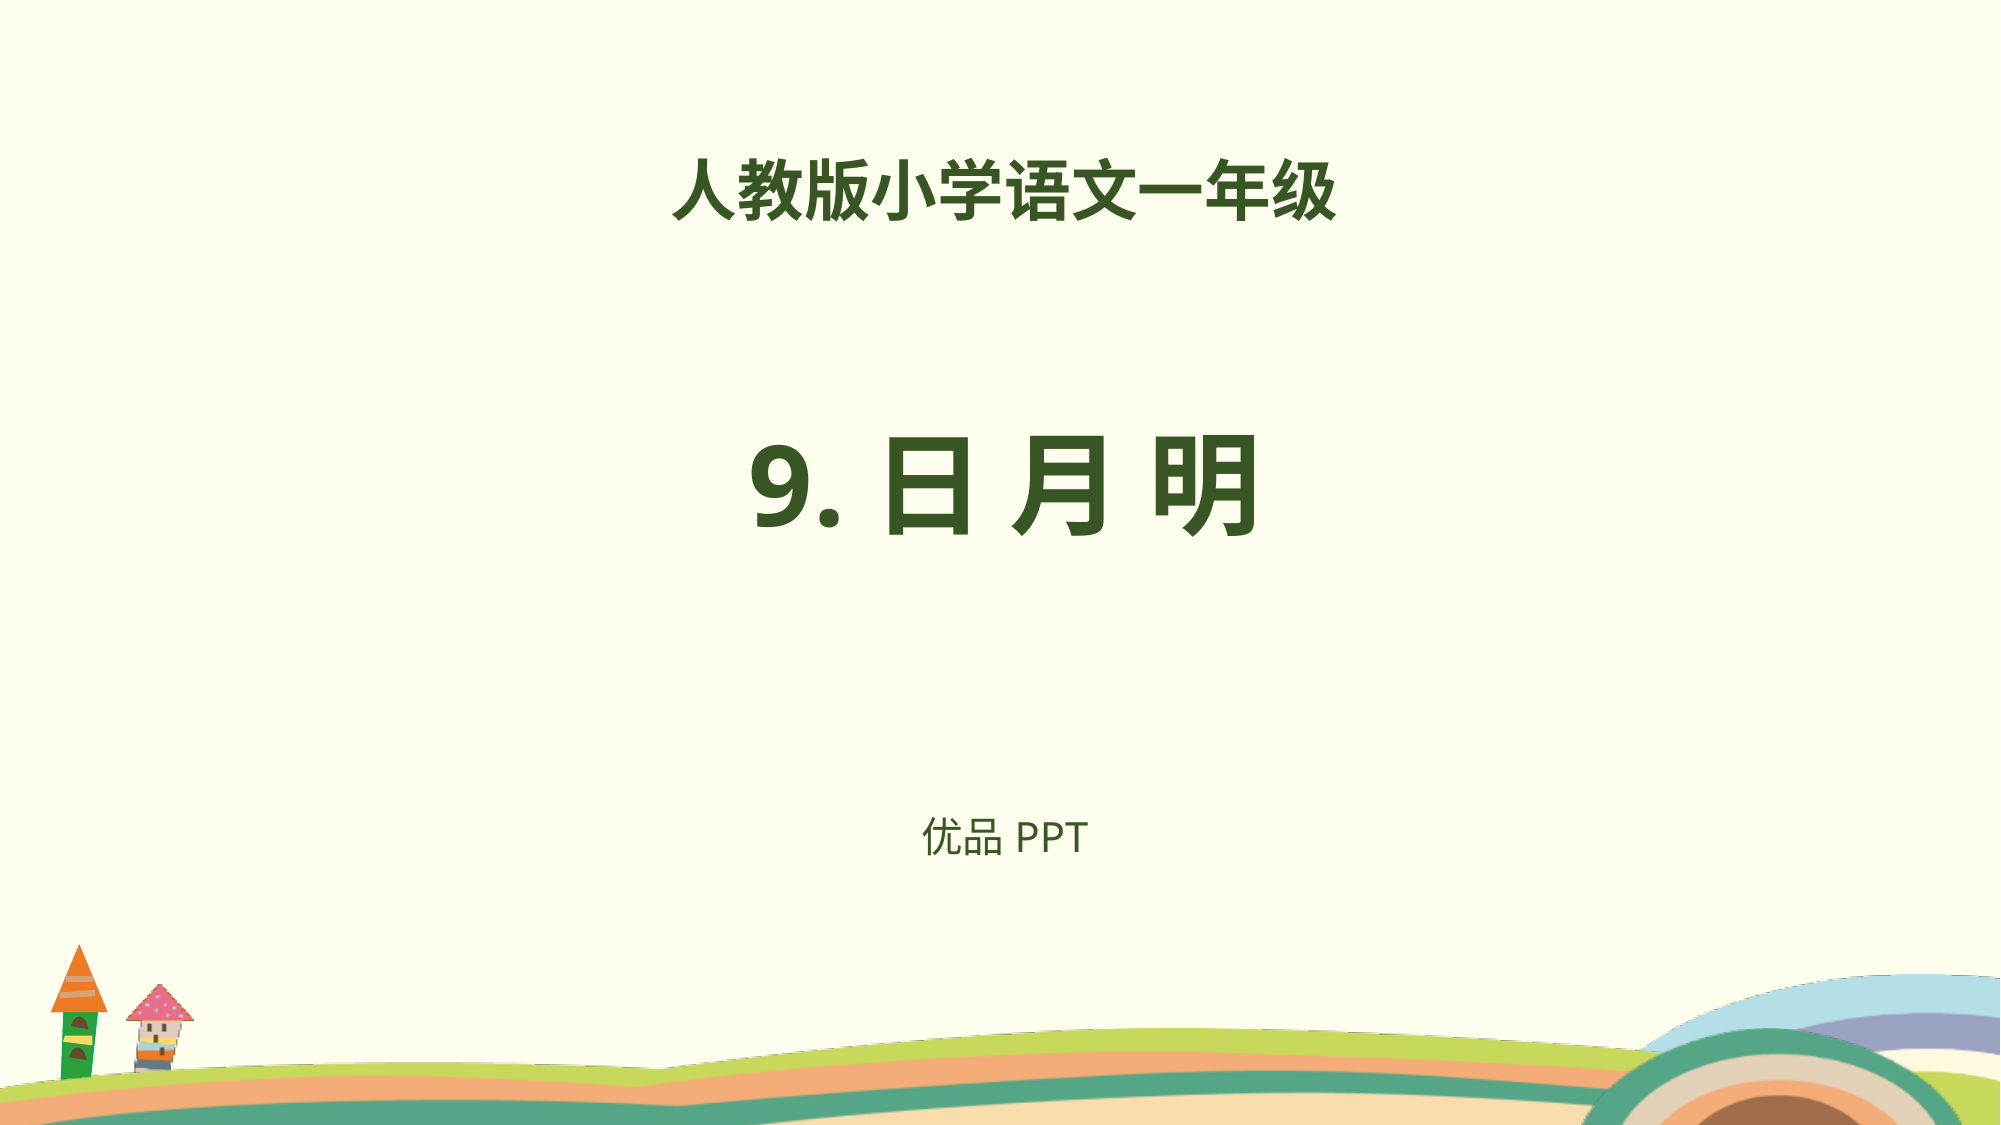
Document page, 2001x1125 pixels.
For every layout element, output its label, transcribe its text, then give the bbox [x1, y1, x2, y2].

picture [0, 0, 2001, 1125]
text_box 9.日 月 明 [734, 406, 1276, 557]
text_box 人教版小学语文一年级 [656, 140, 1354, 236]
text_box 优品PPT [850, 798, 1160, 869]
